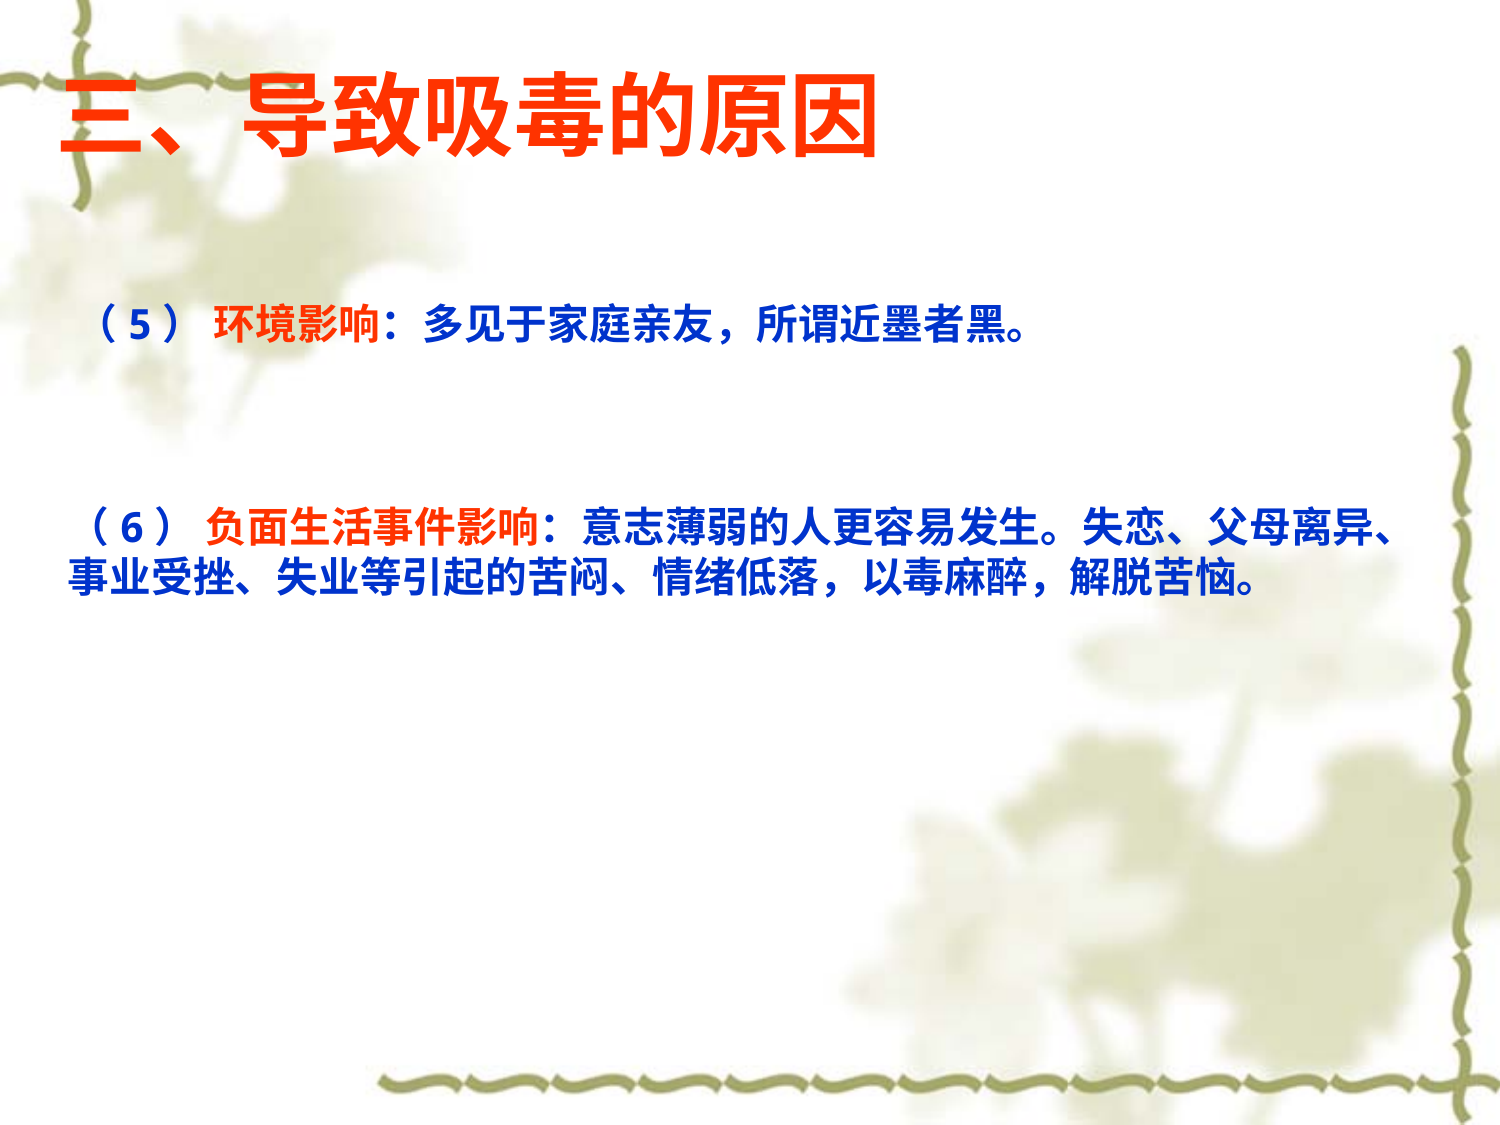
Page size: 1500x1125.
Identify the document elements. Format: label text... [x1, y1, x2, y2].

text_box （6） 负面生活事件影响：意志薄弱的人更容易发生。失恋、父母离异、 事业受挫、失业等引起的苦闷、情绪低落，以毒麻醉，解脱苦恼。 [53, 493, 1471, 608]
text_box 三、导致吸毒的原因 [41, 19, 1392, 207]
picture [0, 0, 1500, 1125]
text_box （5） 环境影响：多见于家庭亲友，所谓近墨者黑。 [61, 291, 1064, 356]
